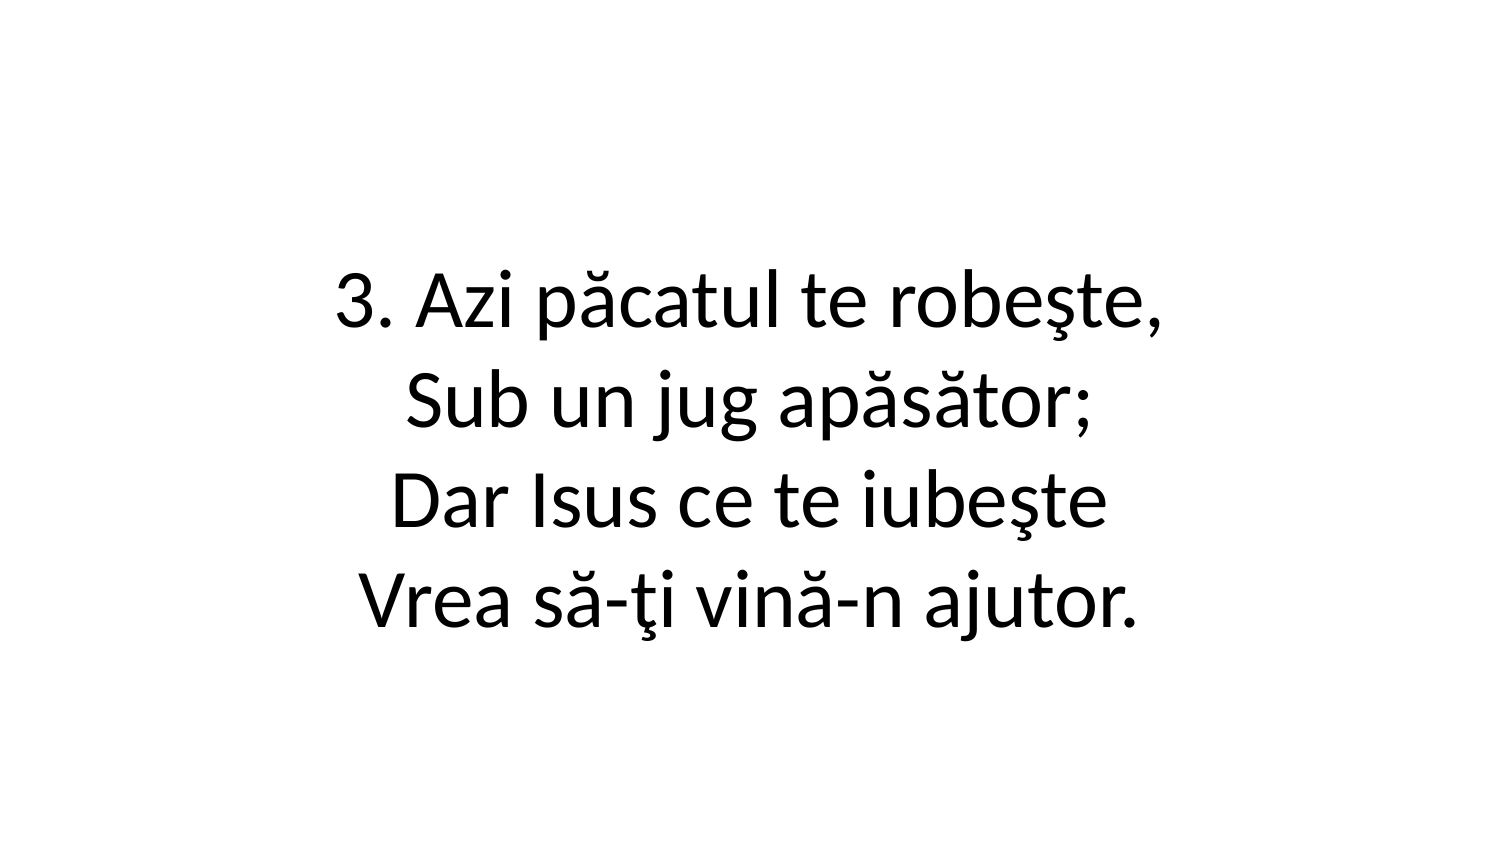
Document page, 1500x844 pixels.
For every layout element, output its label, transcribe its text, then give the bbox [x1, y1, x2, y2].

text_box 3. Azi păcatul te robeşte, Sub un jug apăsător; Dar Isus ce te iubeşte Vrea să-ţi vină-n ajutor. [318, 192, 1182, 652]
